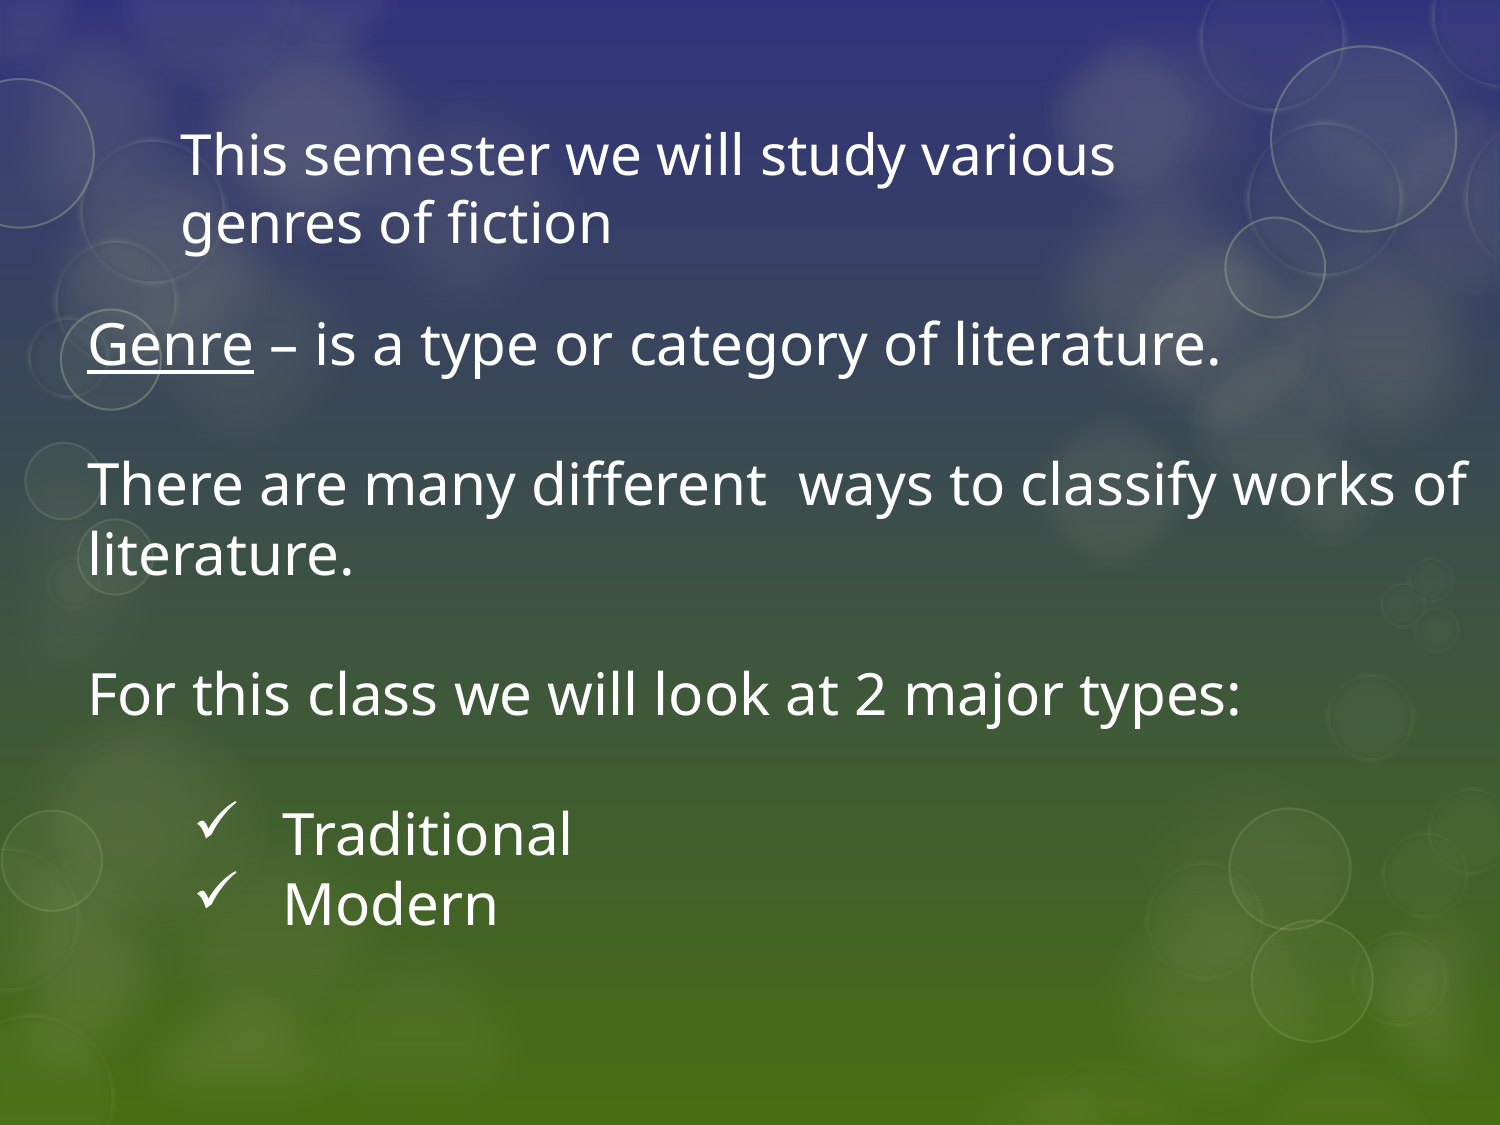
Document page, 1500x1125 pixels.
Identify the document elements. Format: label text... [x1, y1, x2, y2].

title This semester we will study various genres of fiction [165, 110, 1335, 263]
text_box Genre – is a type or category of literature. There are many different ways to classify works of literature. For this class we will look at 2 major types: Traditional Modern [72, 299, 1498, 1015]
